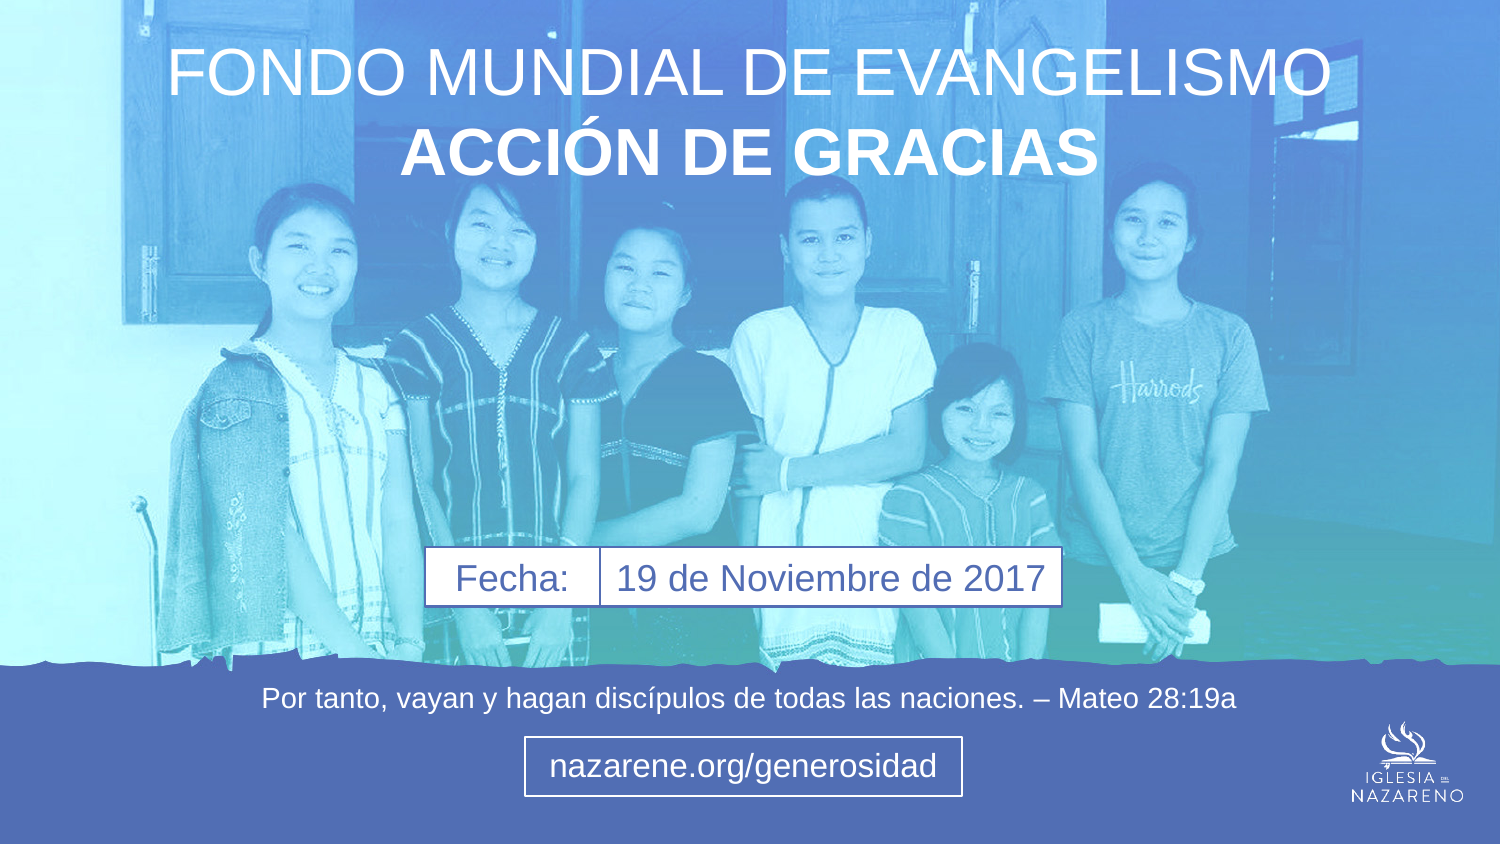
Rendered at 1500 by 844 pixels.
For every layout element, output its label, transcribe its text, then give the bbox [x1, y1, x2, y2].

text_box 19 de Noviembre de 2017 [599, 546, 1063, 607]
text_box Fondo Mundial de Evangelismo Acción de Gracias [12, 21, 1488, 197]
text_box Fecha: [425, 546, 599, 607]
text_box Por tanto, vayan y hagan discípulos de todas las naciones. – Mateo 28:19a [12, 671, 1488, 722]
picture [0, 0, 1500, 844]
text_box nazarene.org/generosidad [524, 736, 963, 796]
